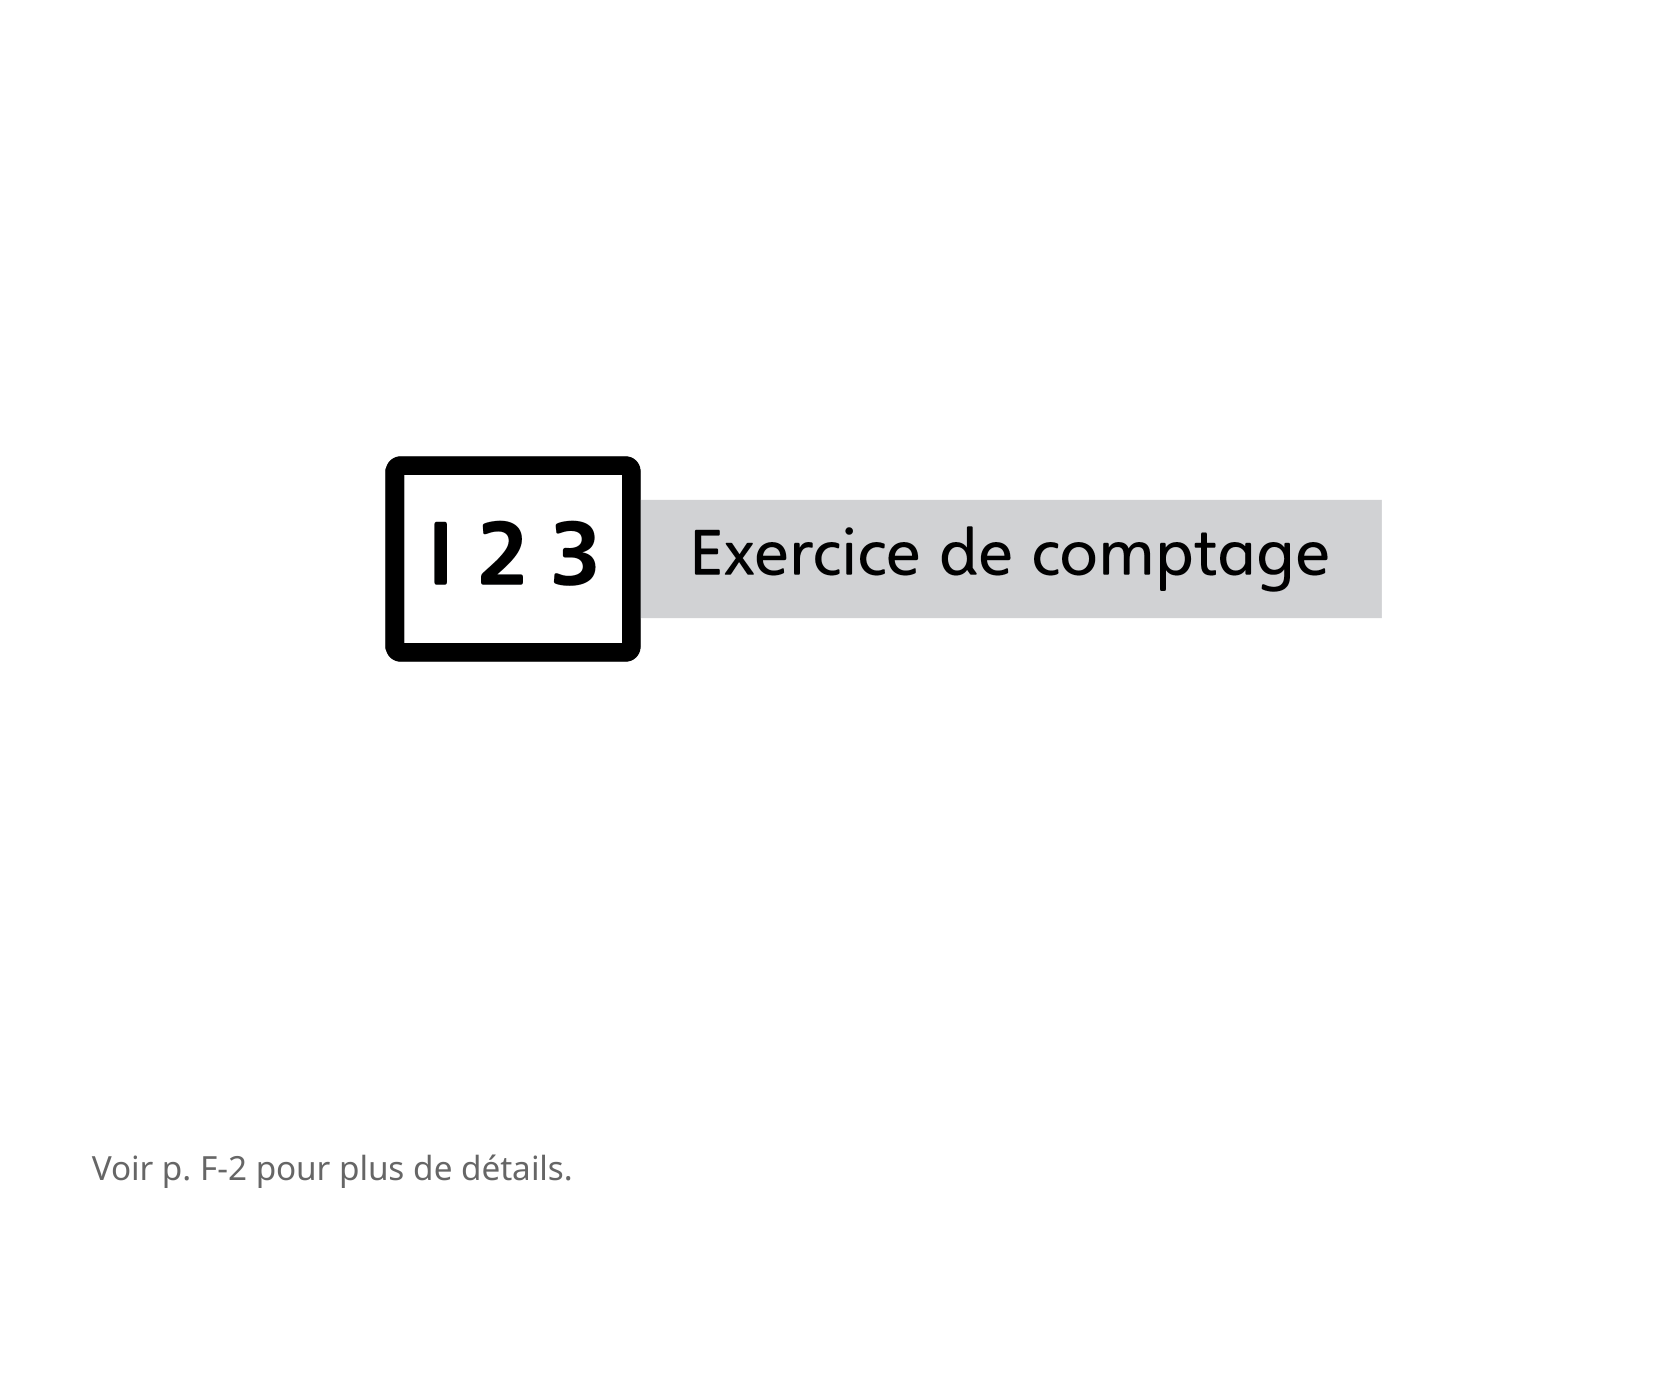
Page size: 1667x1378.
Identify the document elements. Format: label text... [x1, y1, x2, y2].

picture [385, 455, 1383, 663]
text_box Voir p. F-2 pour plus de détails. [77, 1139, 851, 1195]
